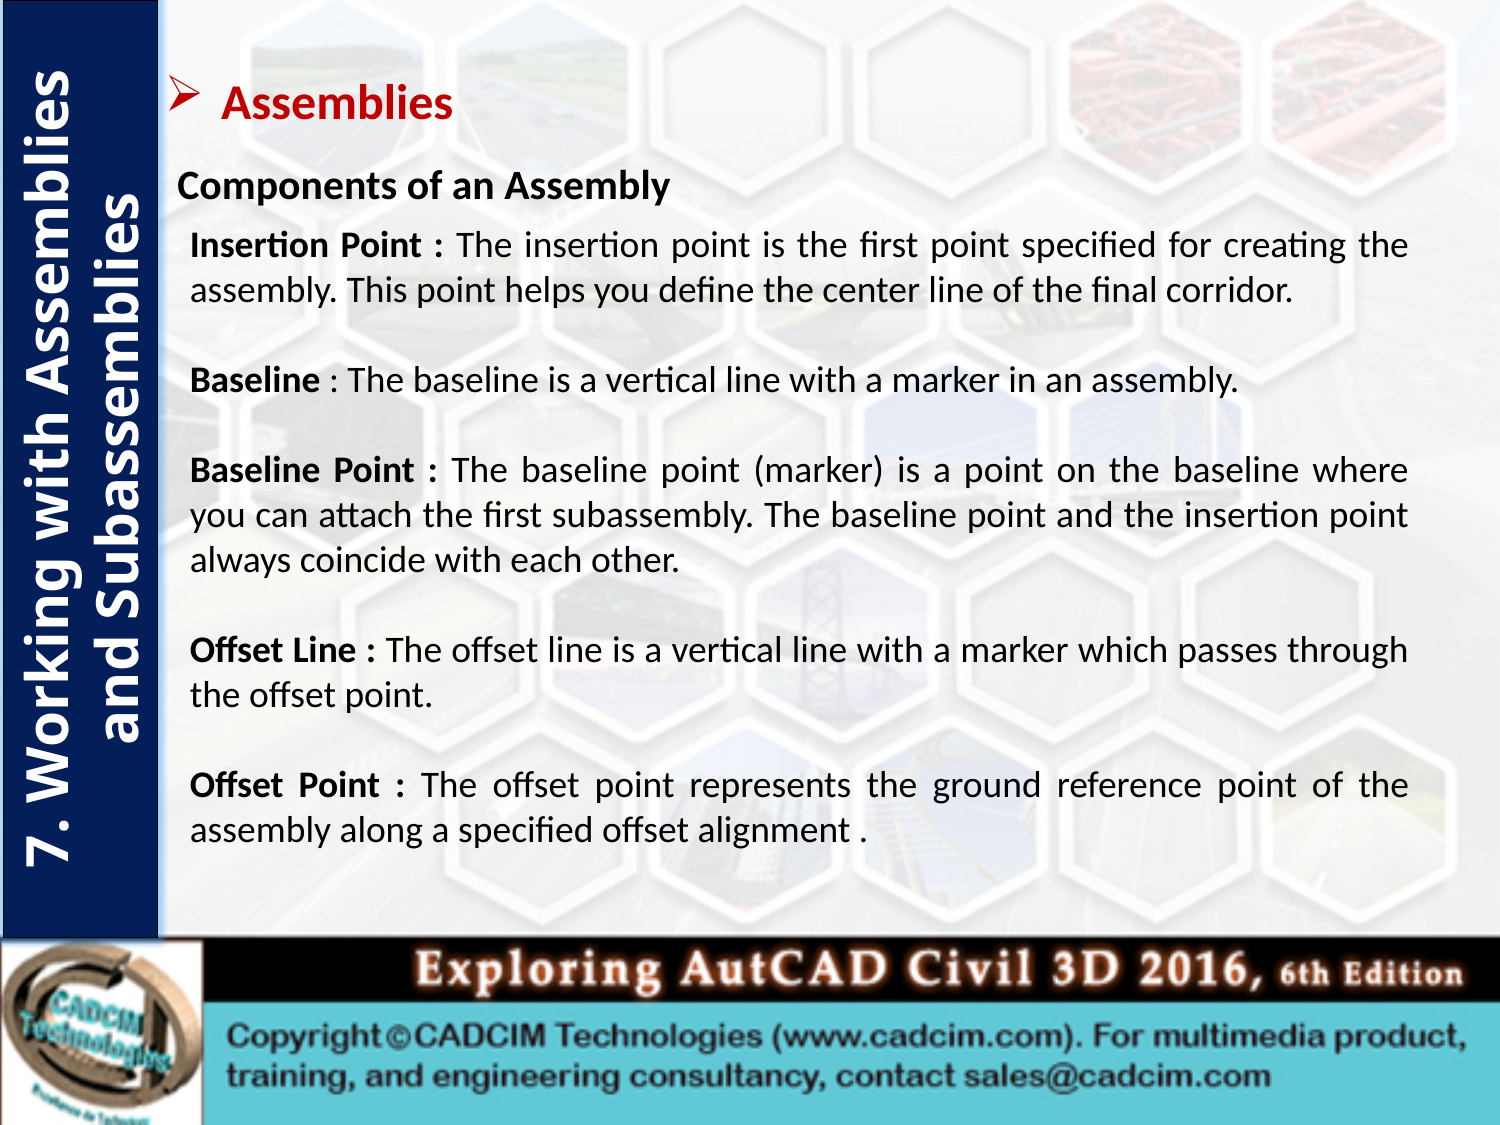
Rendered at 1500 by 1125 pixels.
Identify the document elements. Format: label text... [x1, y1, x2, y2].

text_box Components of an Assembly [162, 149, 775, 215]
text_box Insertion Point : The insertion point is the first point specified for creating the assembly. This point helps you define the center line of the final corridor. Baseline : The baseline is a vertical line with a marker in an assembly. Baseline Point : The baseline point (marker) is a point on the baseline where you can attach the first subassembly. The baseline point and the insertion point always coincide with each other. Offset Line : The offset line is a vertical line with a marker which passes through the offset point. Offset Point : The offset point represents the ground reference point of the assembly along a specified offset alignment . [174, 212, 1425, 858]
text_box Assemblies [149, 61, 538, 137]
picture [0, 0, 1500, 1125]
